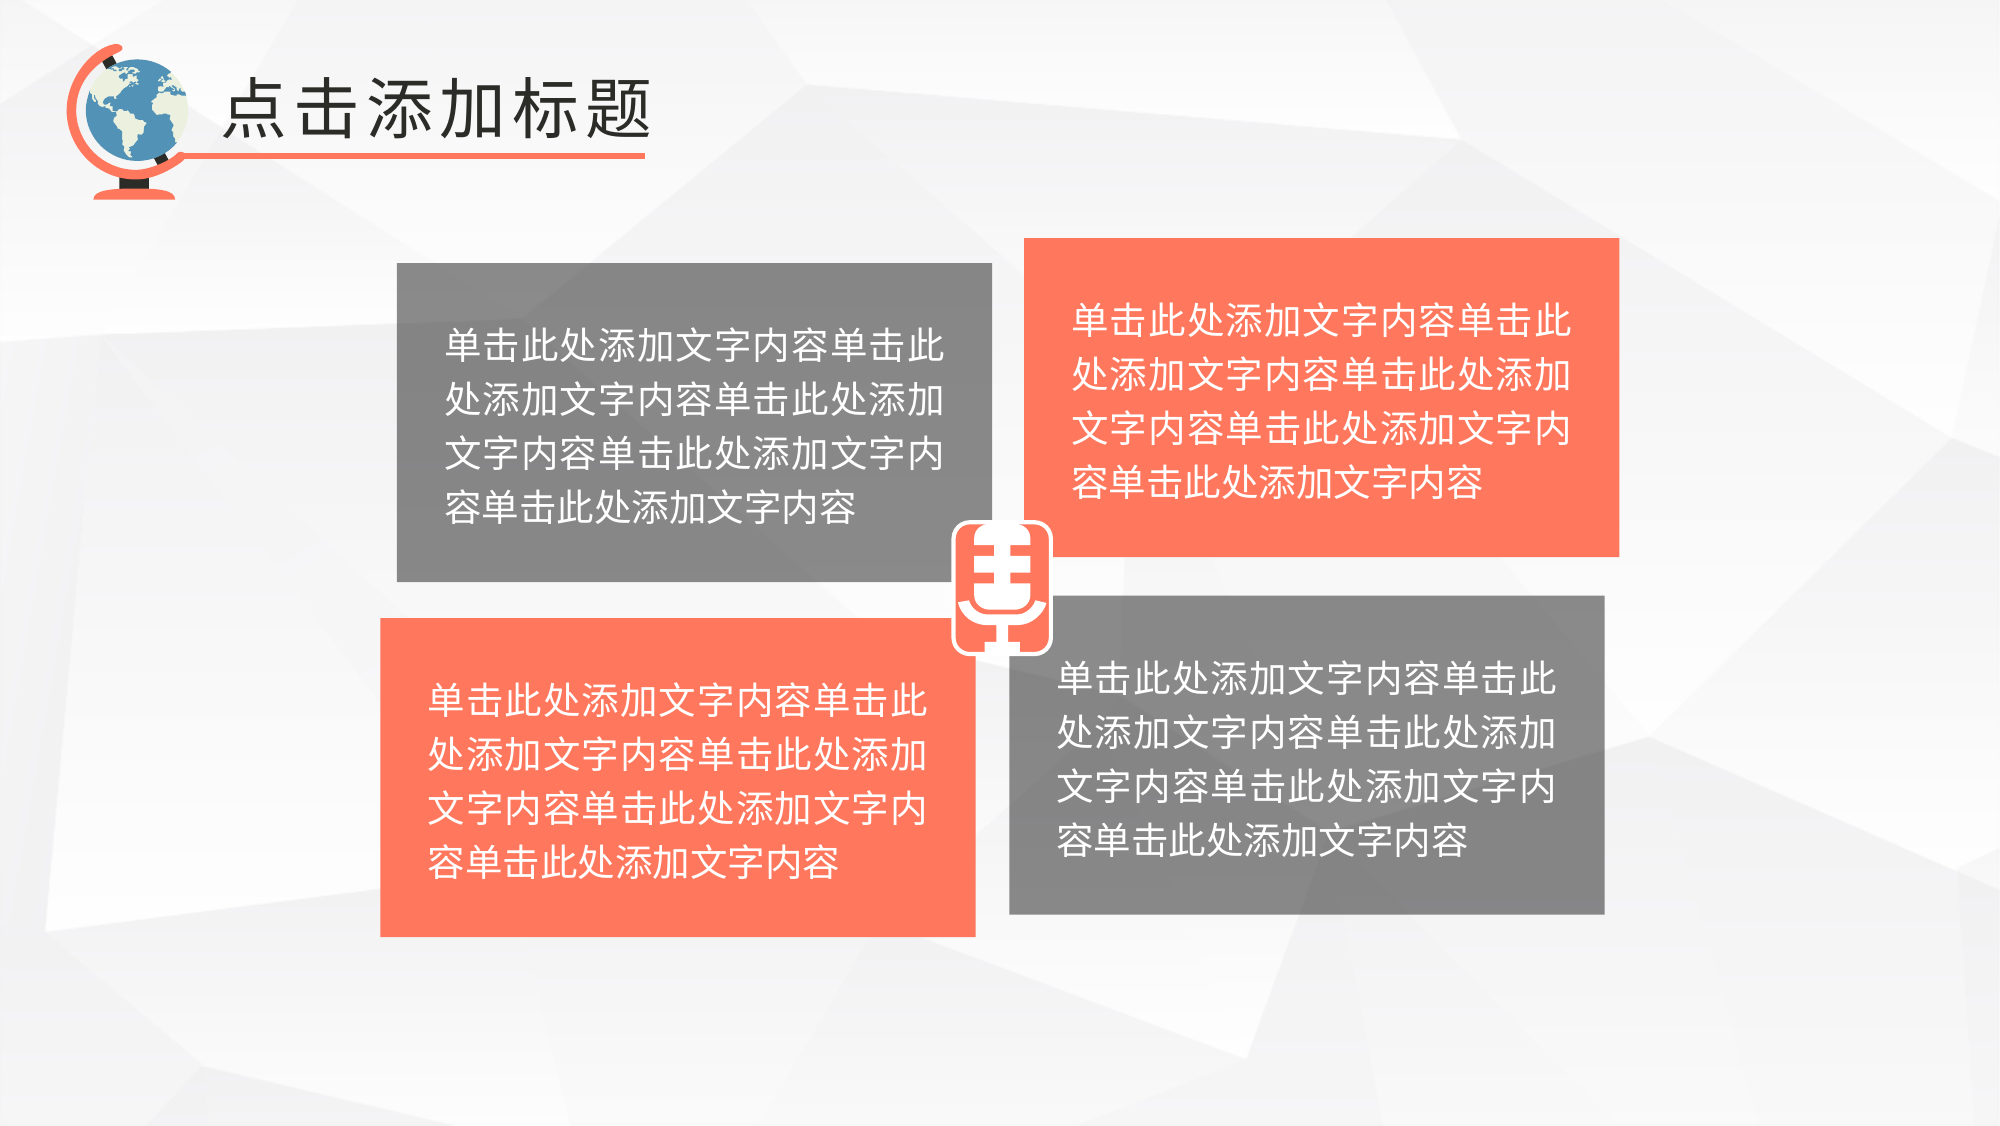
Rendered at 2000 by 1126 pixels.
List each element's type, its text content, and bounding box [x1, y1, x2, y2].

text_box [953, 522, 1052, 655]
text_box [1007, 594, 1607, 917]
text_box 单击此处添加文字内容单击此处添加文字内容单击此处添加文字内容单击此处添加文字内容单击此处添加文字内容 [1041, 638, 1573, 870]
text_box [395, 261, 994, 584]
text_box 单击此处添加文字内容单击此处添加文字内容单击此处添加文字内容单击此处添加文字内容单击此处添加文字内容 [429, 305, 960, 537]
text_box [1023, 237, 1620, 558]
picture [0, 0, 2000, 1126]
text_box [379, 617, 976, 938]
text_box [66, 42, 703, 200]
